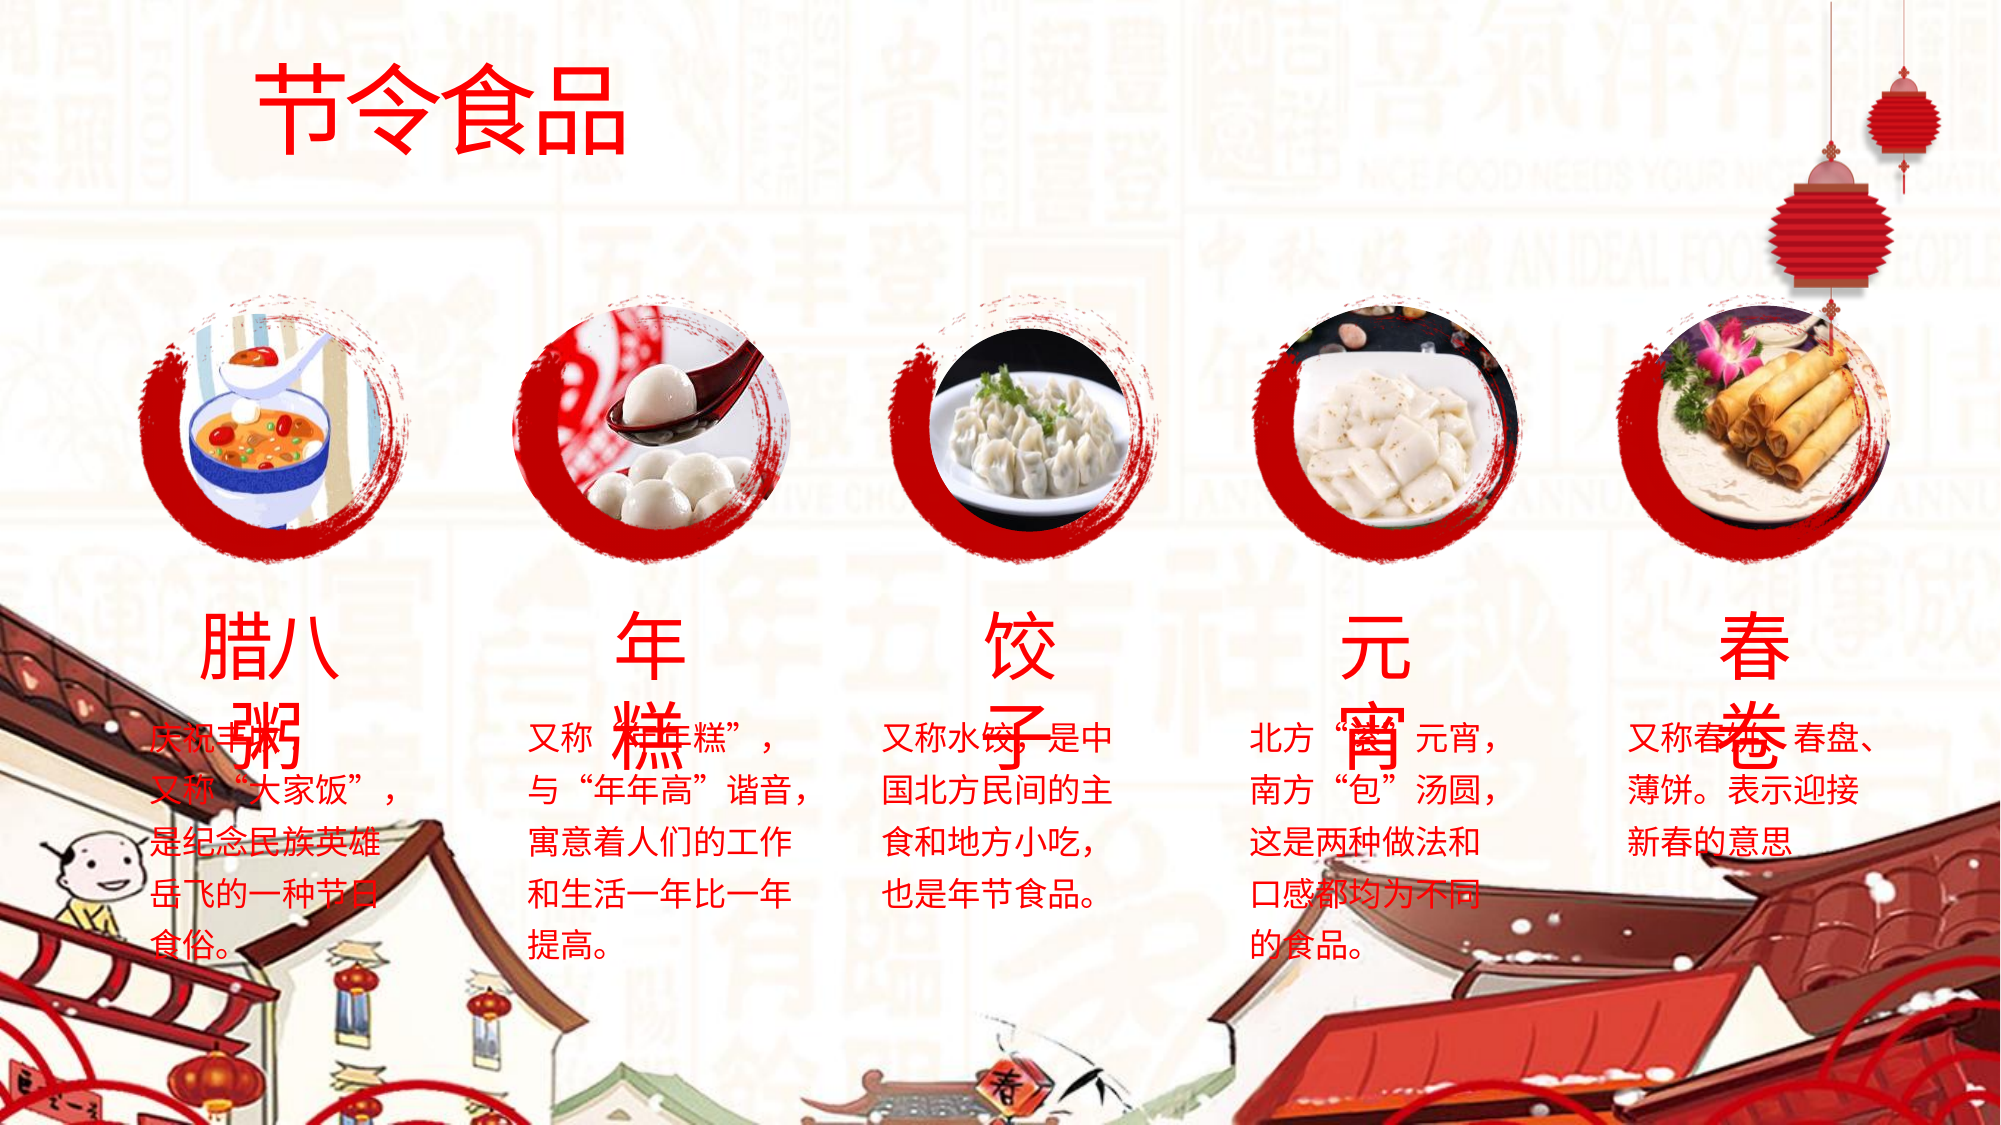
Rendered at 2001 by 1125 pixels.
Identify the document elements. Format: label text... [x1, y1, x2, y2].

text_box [1234, 292, 1522, 976]
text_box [512, 292, 814, 976]
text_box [866, 292, 1158, 924]
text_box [1612, 292, 1892, 871]
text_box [134, 292, 414, 976]
text_box 节令食品 [235, 39, 647, 175]
picture [0, 0, 2001, 1125]
